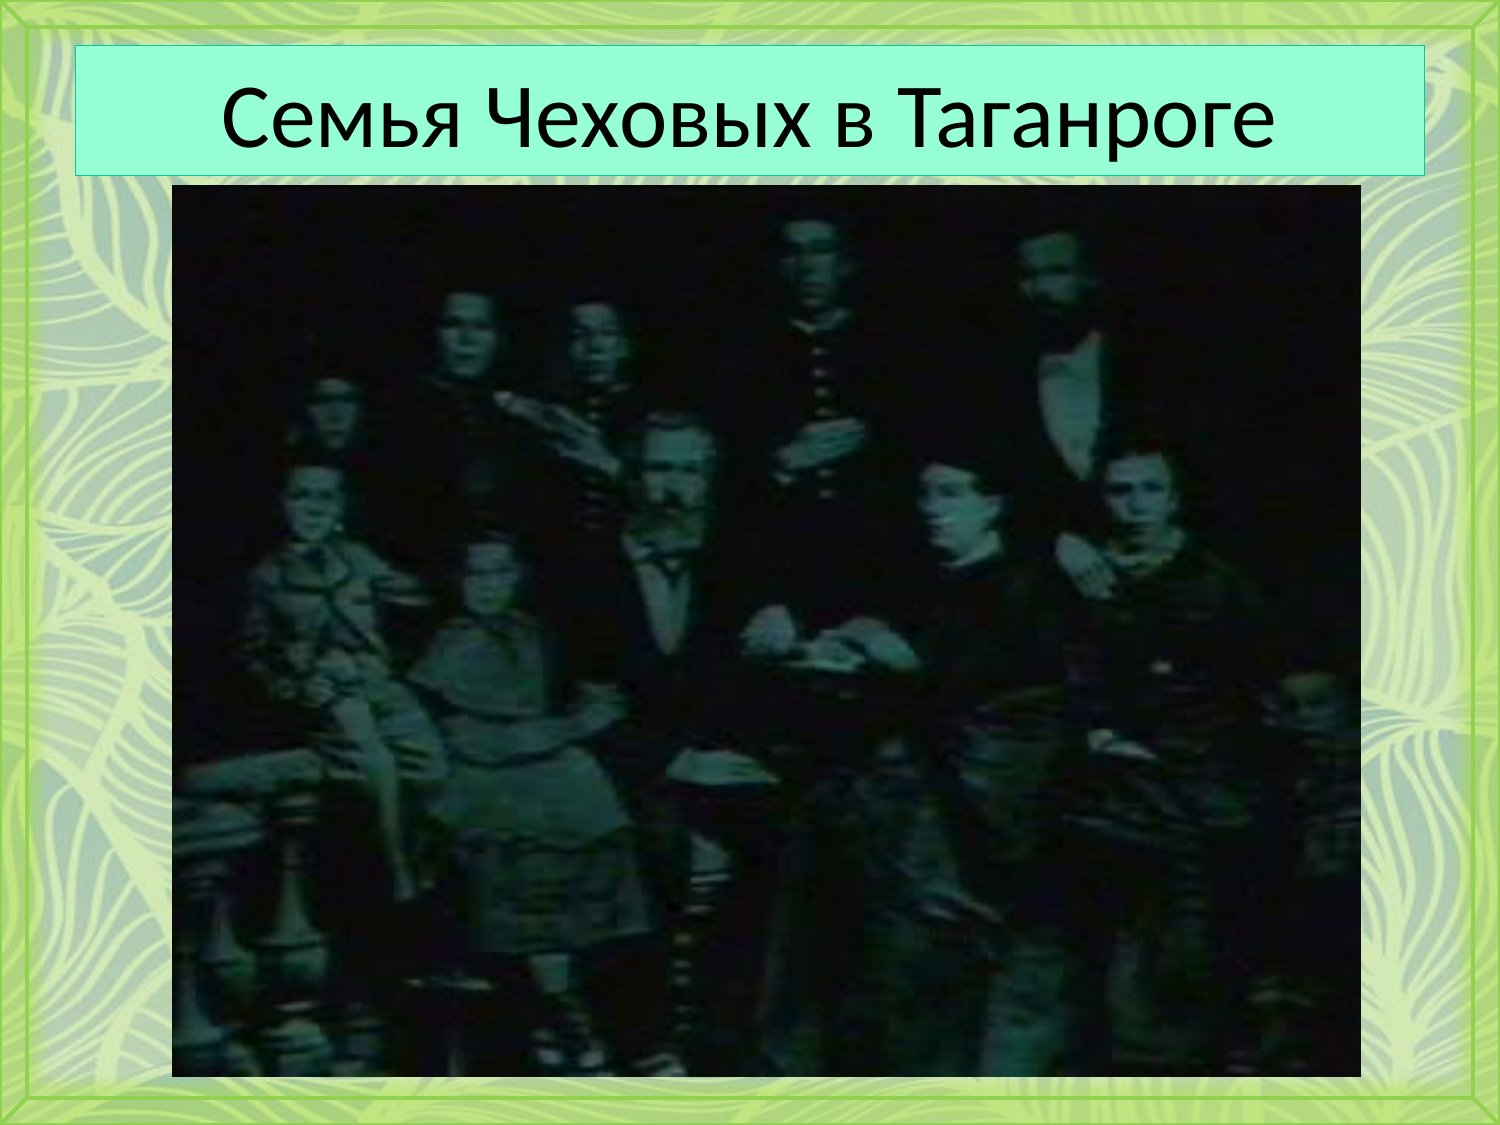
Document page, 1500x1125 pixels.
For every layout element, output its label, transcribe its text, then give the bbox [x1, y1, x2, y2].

title Семья Чеховых в Таганроге [75, 45, 1425, 176]
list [170, 184, 1363, 1078]
